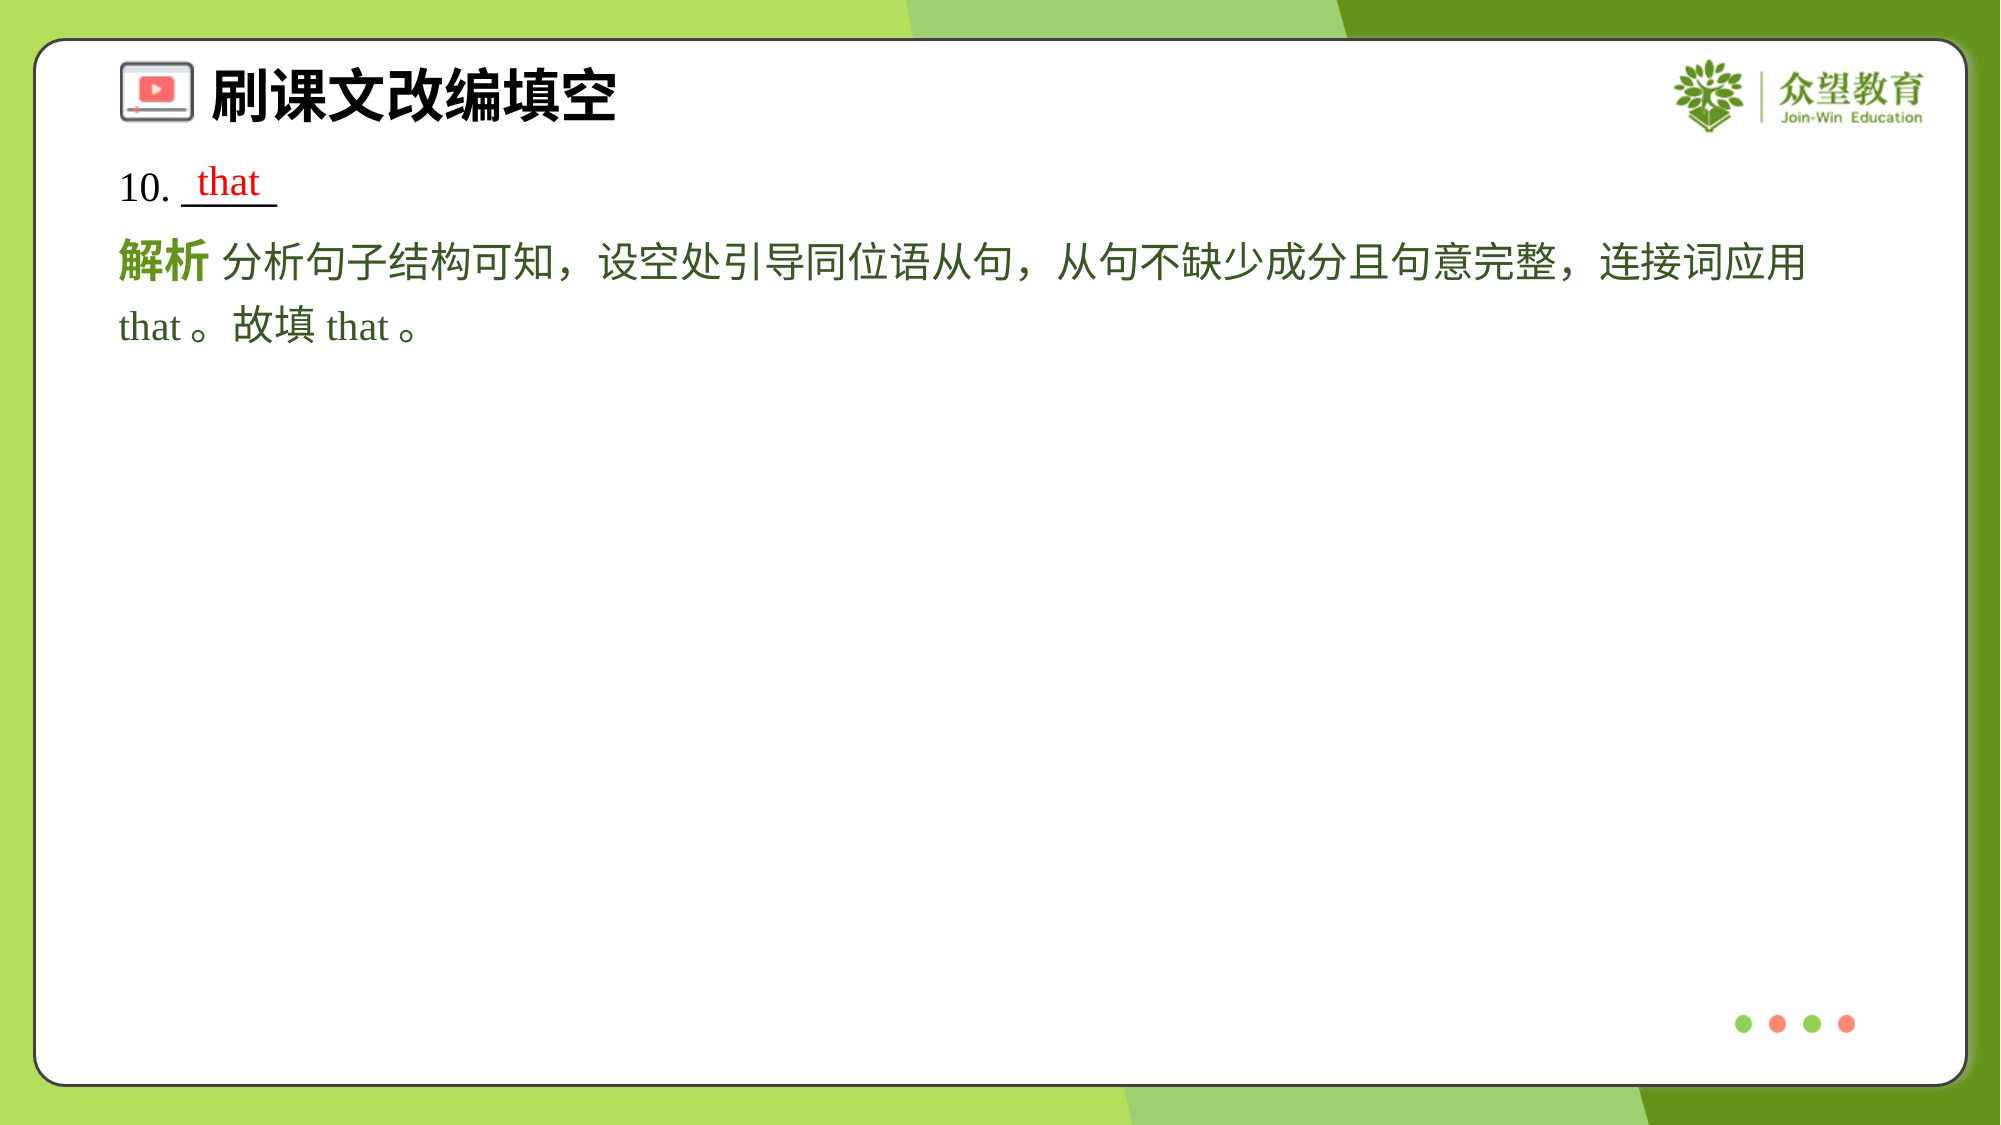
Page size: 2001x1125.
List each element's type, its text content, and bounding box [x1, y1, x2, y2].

text_box 10. _____ [118, 147, 1883, 205]
text_box that [192, 141, 265, 199]
picture [0, 0, 2000, 1125]
text_box 解析 分析句子结构可知，设空处引导同位语从句，从句不缺少成分且句意完整，连接词应用that。故填that。 [118, 217, 1883, 345]
